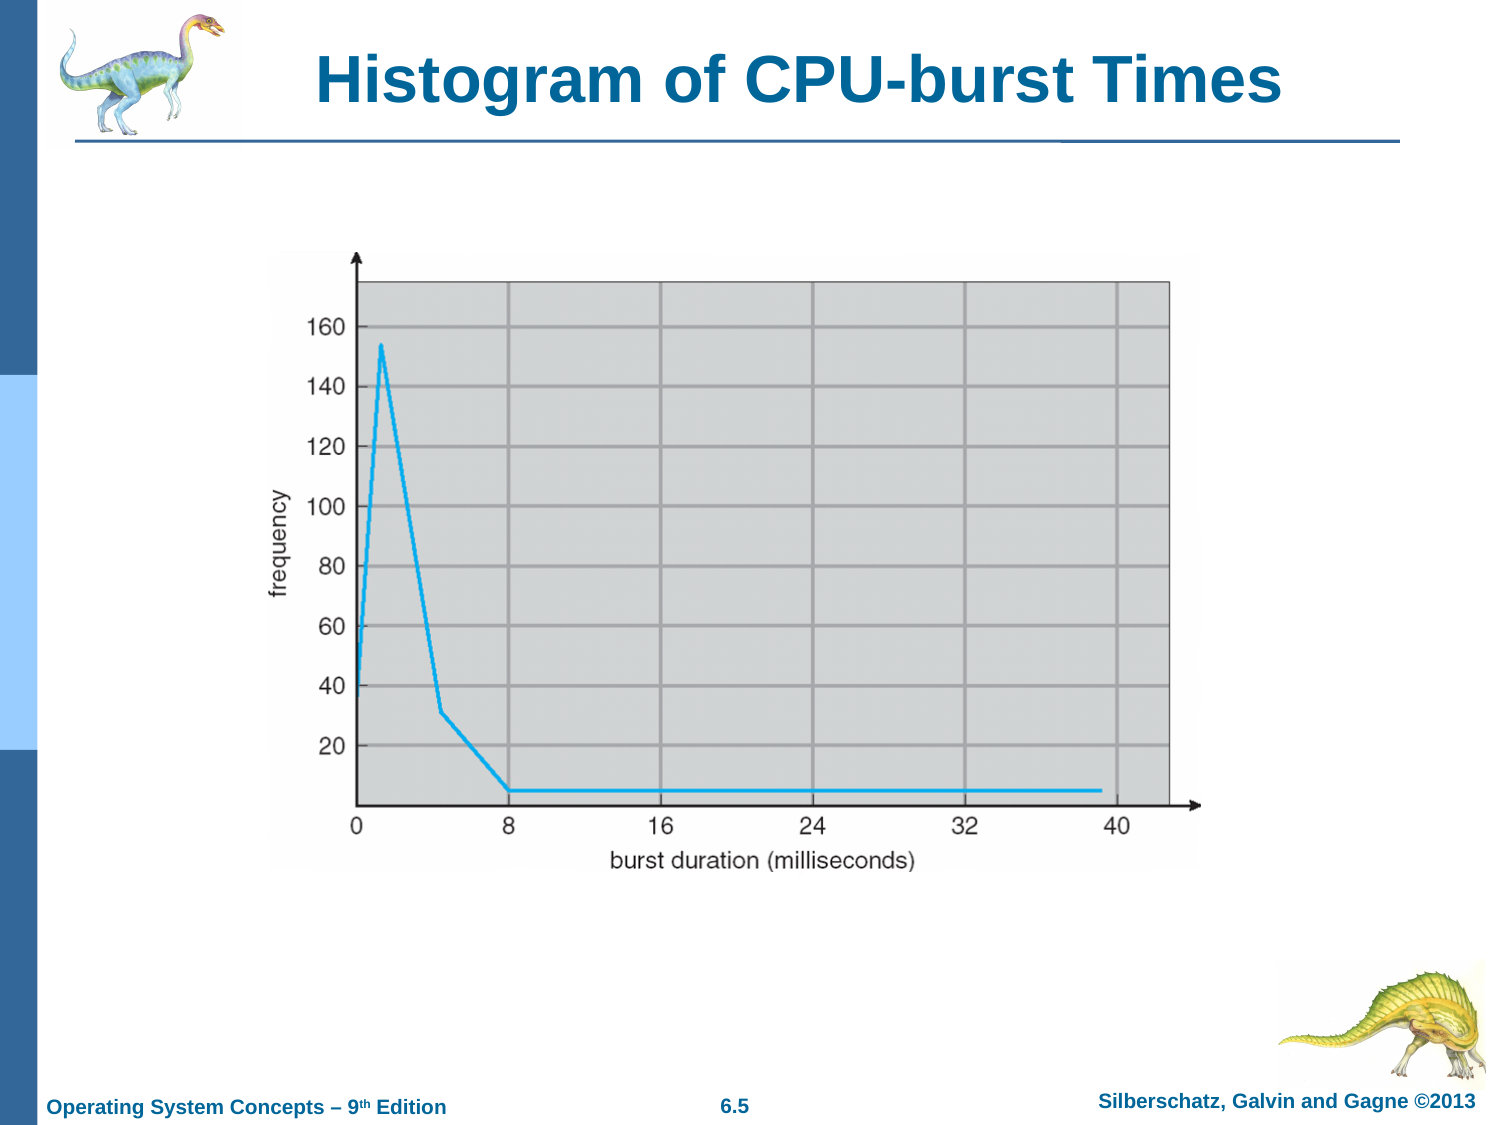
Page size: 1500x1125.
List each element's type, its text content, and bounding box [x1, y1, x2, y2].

picture [264, 249, 1204, 875]
picture [1275, 959, 1486, 1090]
title Histogram of CPU-burst Times [174, 28, 1425, 124]
picture [46, 0, 243, 149]
